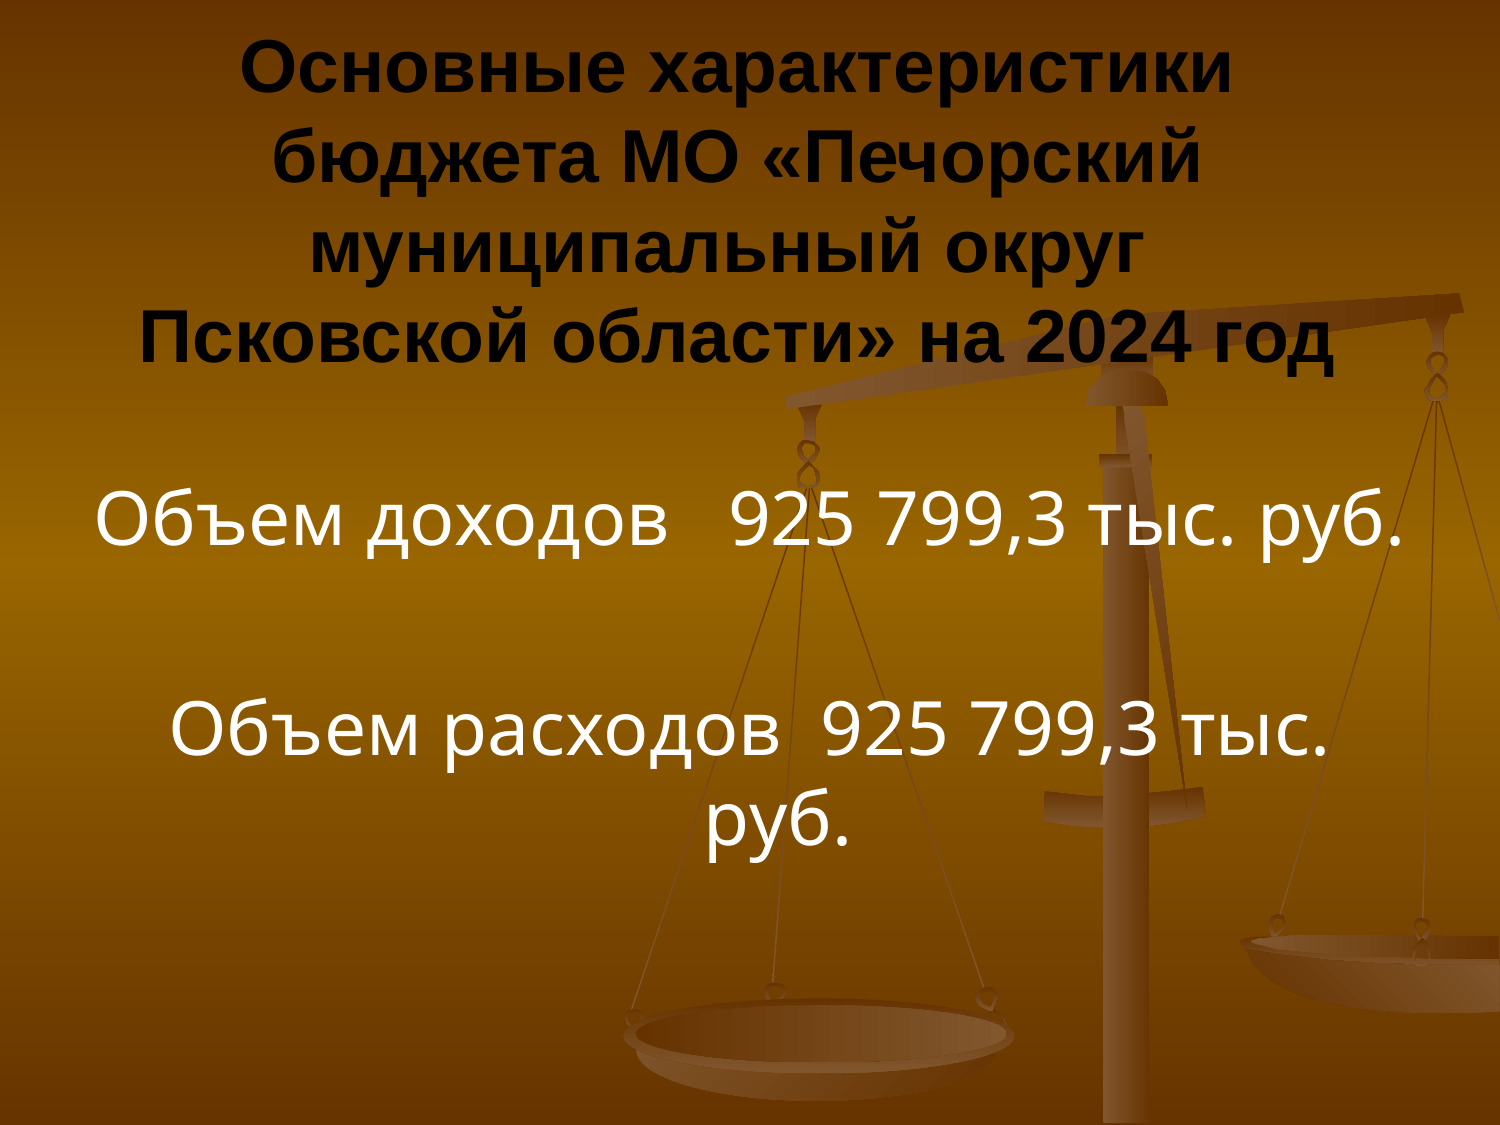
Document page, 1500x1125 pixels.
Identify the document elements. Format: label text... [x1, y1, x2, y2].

title Основные характеристики бюджета МО «Печорский муниципальный округ Псковской области» на 2024 год [74, 45, 1401, 351]
list Объем доходов 925 799,3 тыс. руб. Объем расходов 925 799,3 тыс. руб. [74, 462, 1426, 876]
